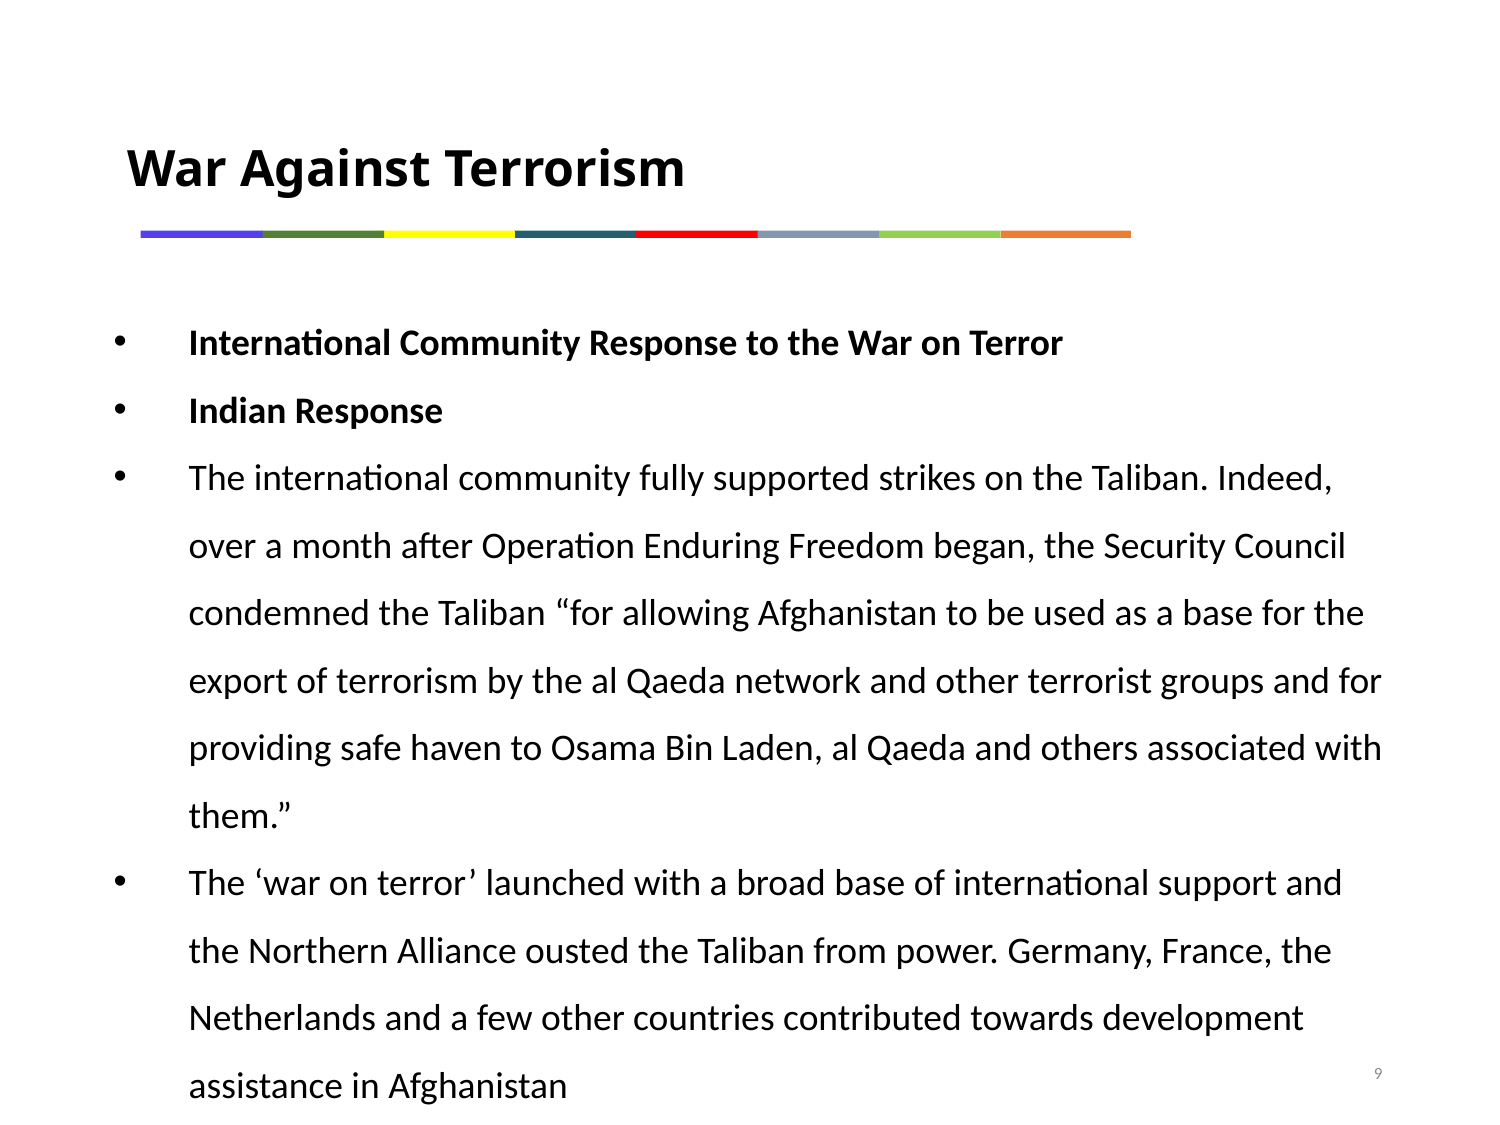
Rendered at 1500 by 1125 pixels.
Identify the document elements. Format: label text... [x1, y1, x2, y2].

slide_number 9 [1060, 1042, 1398, 1103]
text_box International Community Response to the War on Terror Indian Response The international community fully supported strikes on the Taliban. Indeed, over a month after Operation Enduring Freedom began, the Security Council condemned the Taliban “for allowing Afghanistan to be used as a base for the export of terrorism by the al Qaeda network and other terrorist groups and for providing safe haven to Osama Bin Laden, al Qaeda and others associated with them.” The ‘war on terror’ launched with a broad base of international support and the Northern Alliance ousted the Taliban from power. Germany, France, the Netherlands and a few other countries contributed towards development assistance in Afghanistan [98, 288, 1415, 1114]
text_box War Against Terrorism [112, 120, 1500, 276]
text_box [140, 230, 1131, 239]
